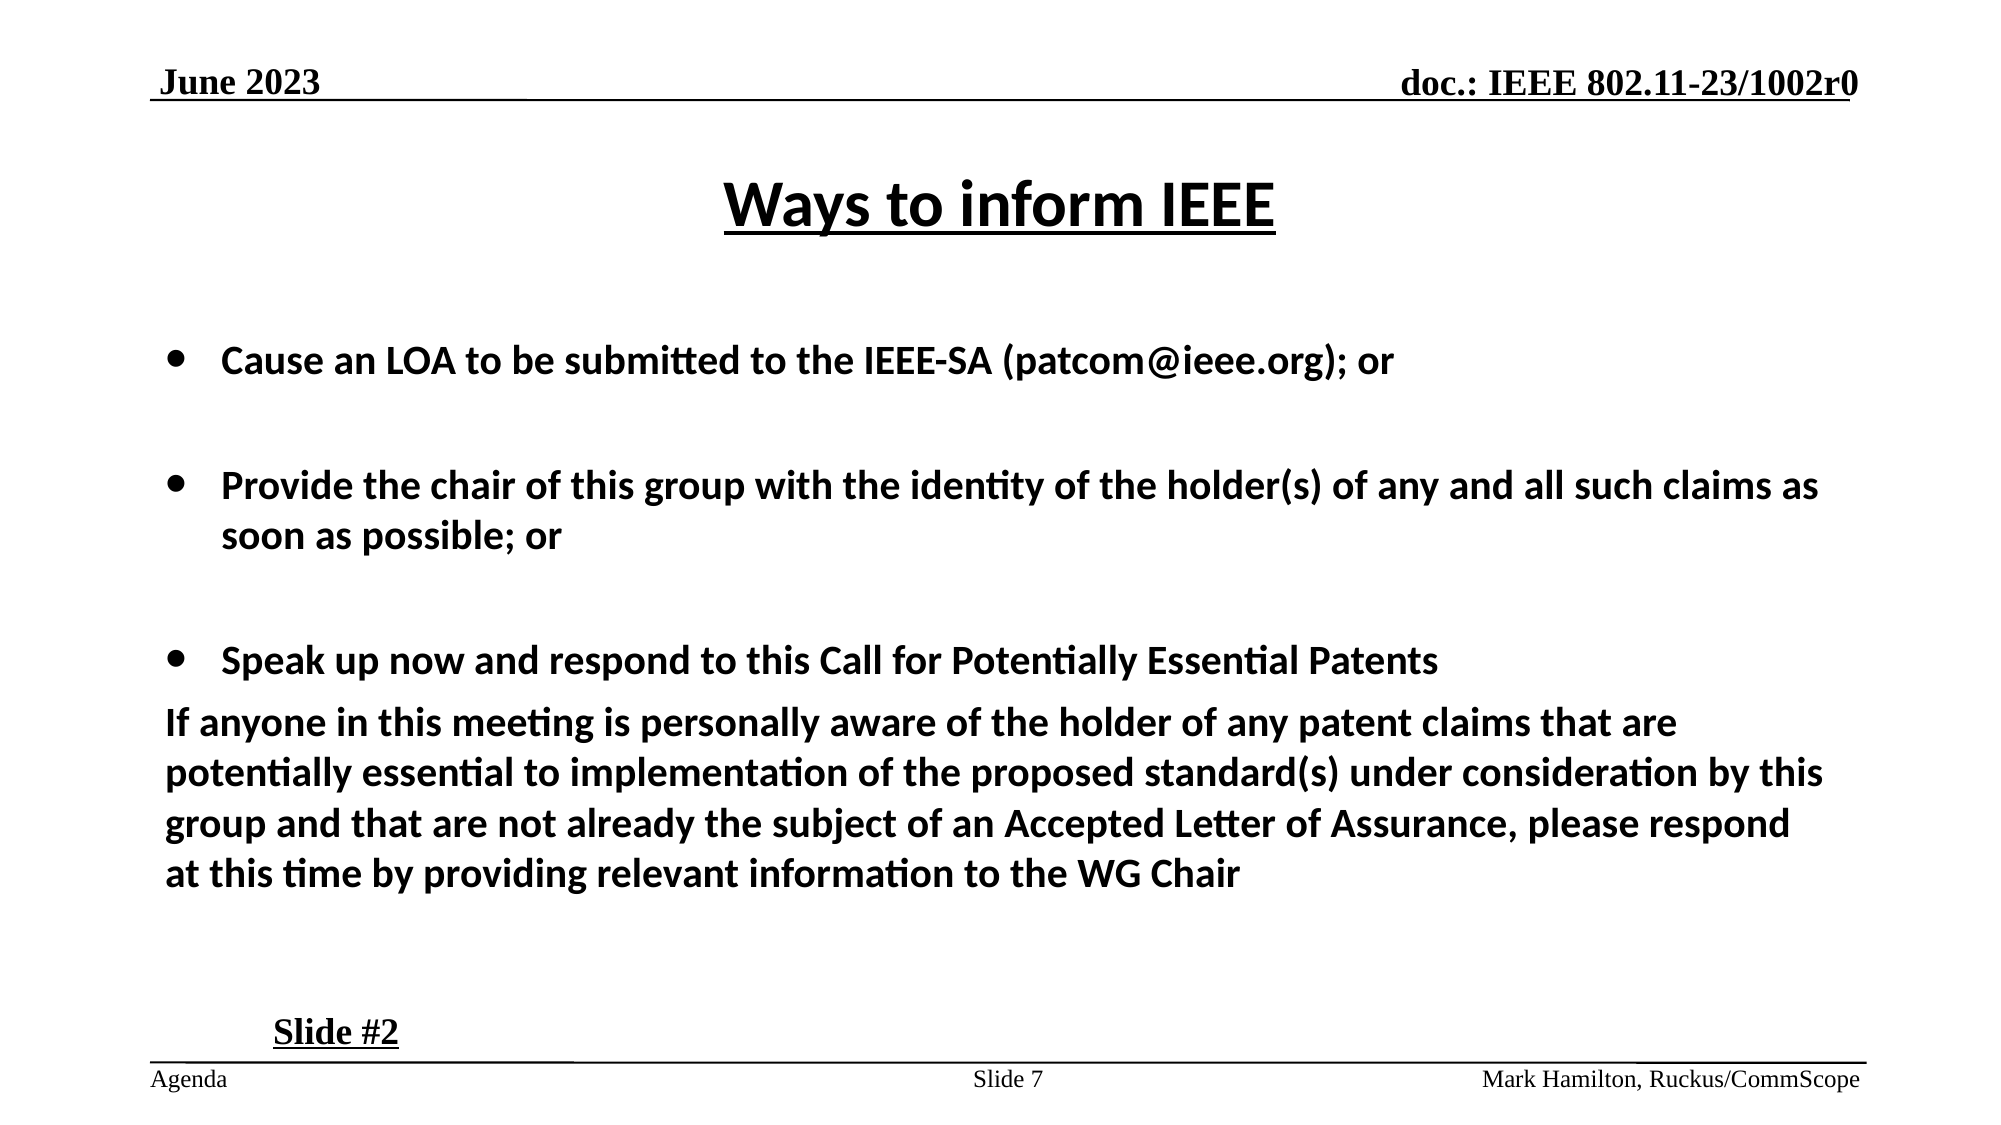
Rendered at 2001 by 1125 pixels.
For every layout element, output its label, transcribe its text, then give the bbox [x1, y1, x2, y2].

title Ways to inform IEEE [149, 112, 1850, 288]
list Cause an LOA to be submitted to the IEEE-SA (patcom@ieee.org); or Provide the chair of this group with the identity of the holder(s) of any and all such claims as soon as possible; or Speak up now and respond to this Call for Potentially Essential Patents If anyone in this meeting is personally aware of the holder of any patent claims that are potentially essential to implementation of the proposed standard(s) under consideration by this group and that are not already the subject of an Accepted Letter of Assurance, please respond at this time by providing relevant information to the WG Chair [149, 324, 1850, 1000]
text_box Slide #2 [258, 999, 415, 1060]
slide_number Slide 7 [950, 1061, 1067, 1123]
